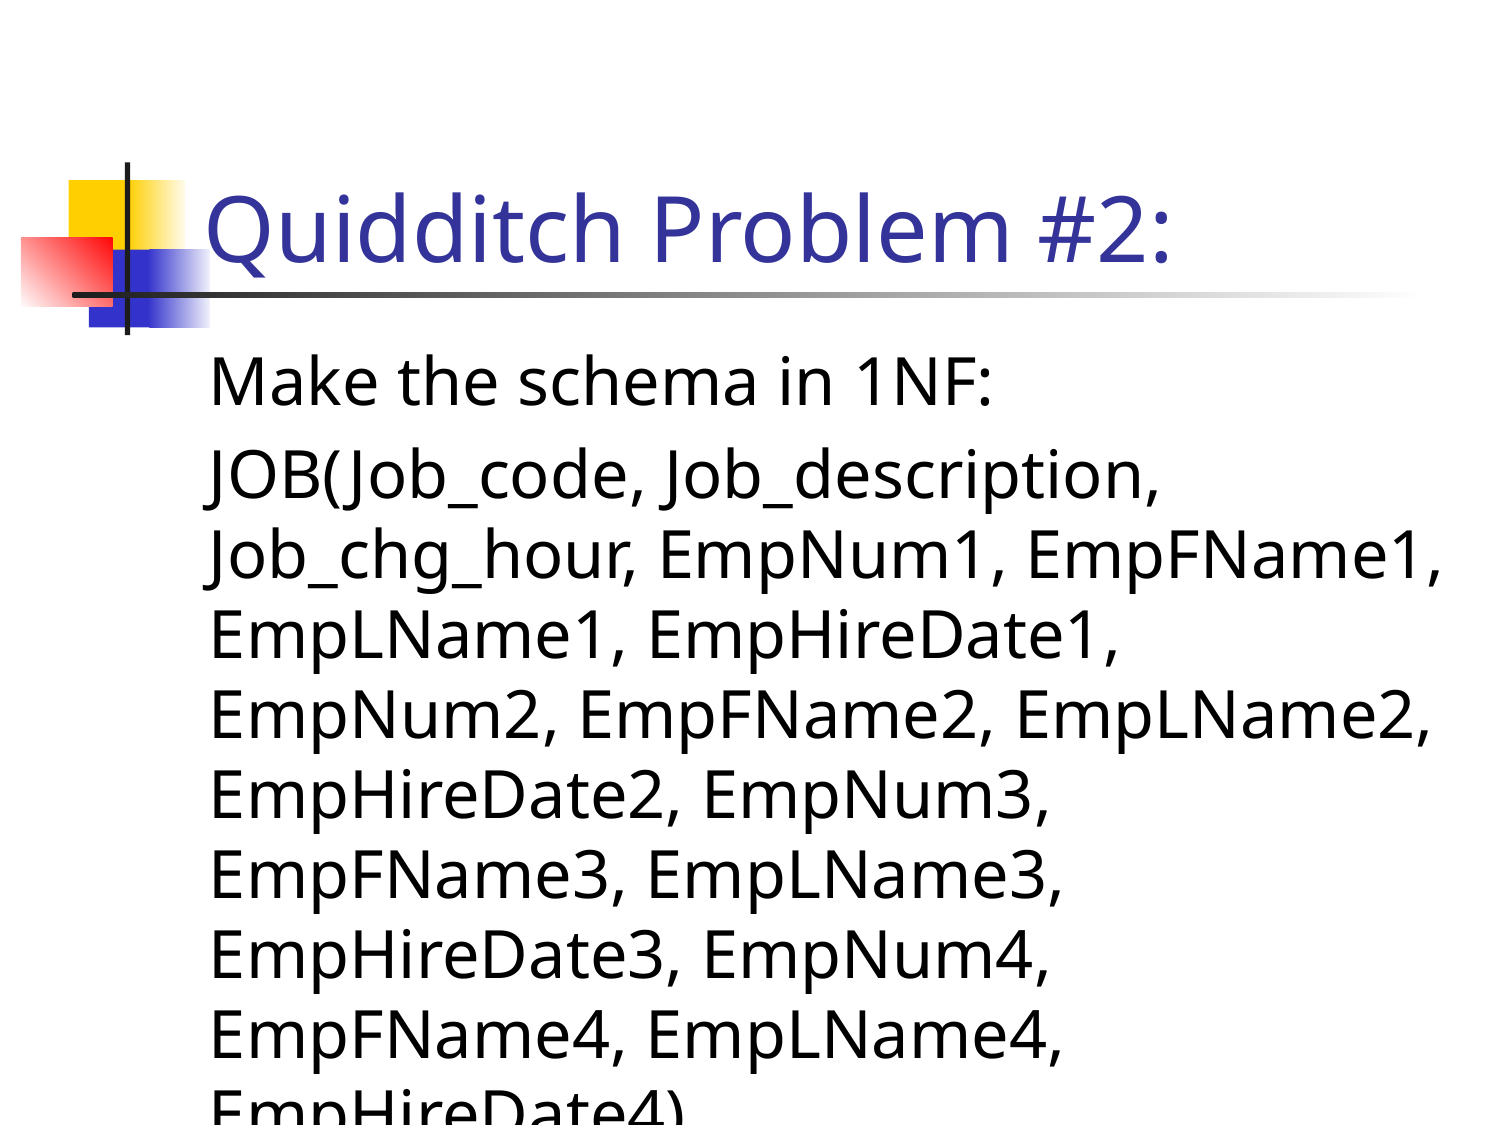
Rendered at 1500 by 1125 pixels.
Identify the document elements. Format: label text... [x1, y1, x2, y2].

list Make the schema in 1NF: JOB(Job_code, Job_description, Job_chg_hour, EmpNum1, EmpFName1, EmpLName1, EmpHireDate1, EmpNum2, EmpFName2, EmpLName2, EmpHireDate2, EmpNum3, EmpFName3, EmpLName3, EmpHireDate3, EmpNum4, EmpFName4, EmpLName4, EmpHireDate4) [193, 331, 1469, 1006]
title Quidditch Problem #2: [188, 101, 1468, 289]
